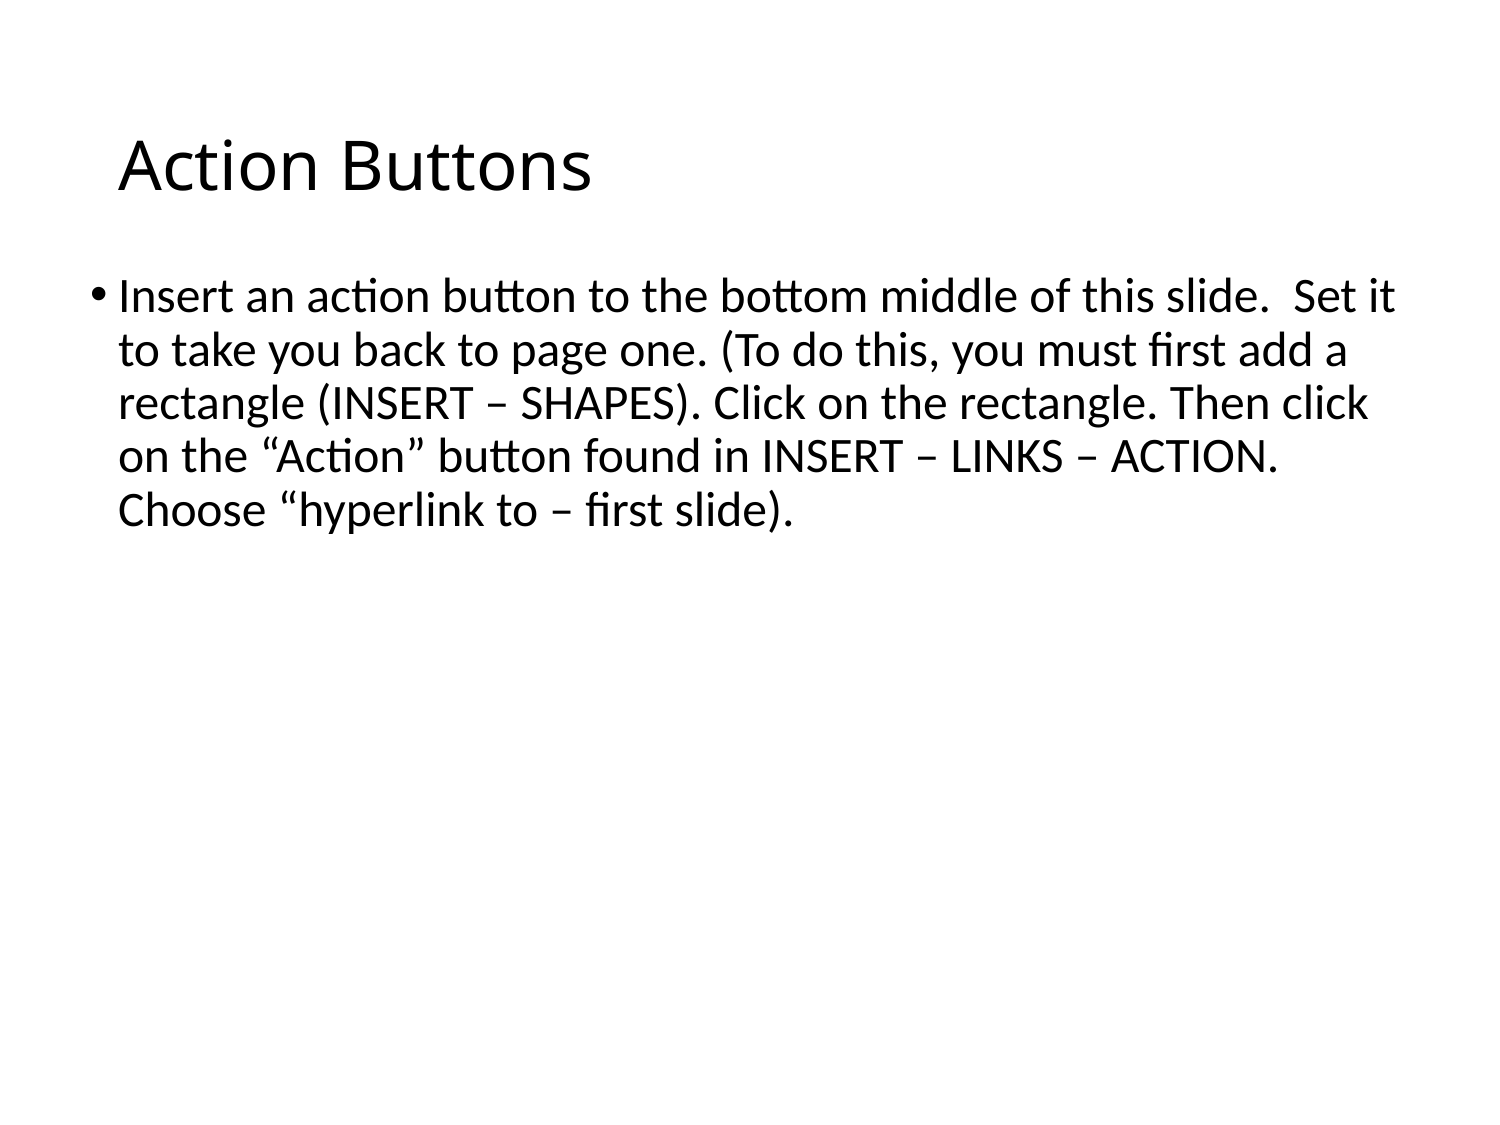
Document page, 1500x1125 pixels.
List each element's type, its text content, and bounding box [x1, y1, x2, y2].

list Insert an action button to the bottom middle of this slide. Set it to take you back to page one. (To do this, you must first add a rectangle (INSERT – SHAPES). Click on the rectangle. Then click on the “Action” button found in INSERT – LINKS – ACTION. Choose “hyperlink to – first slide). [75, 262, 1425, 550]
title Action Buttons [103, 59, 1397, 262]
